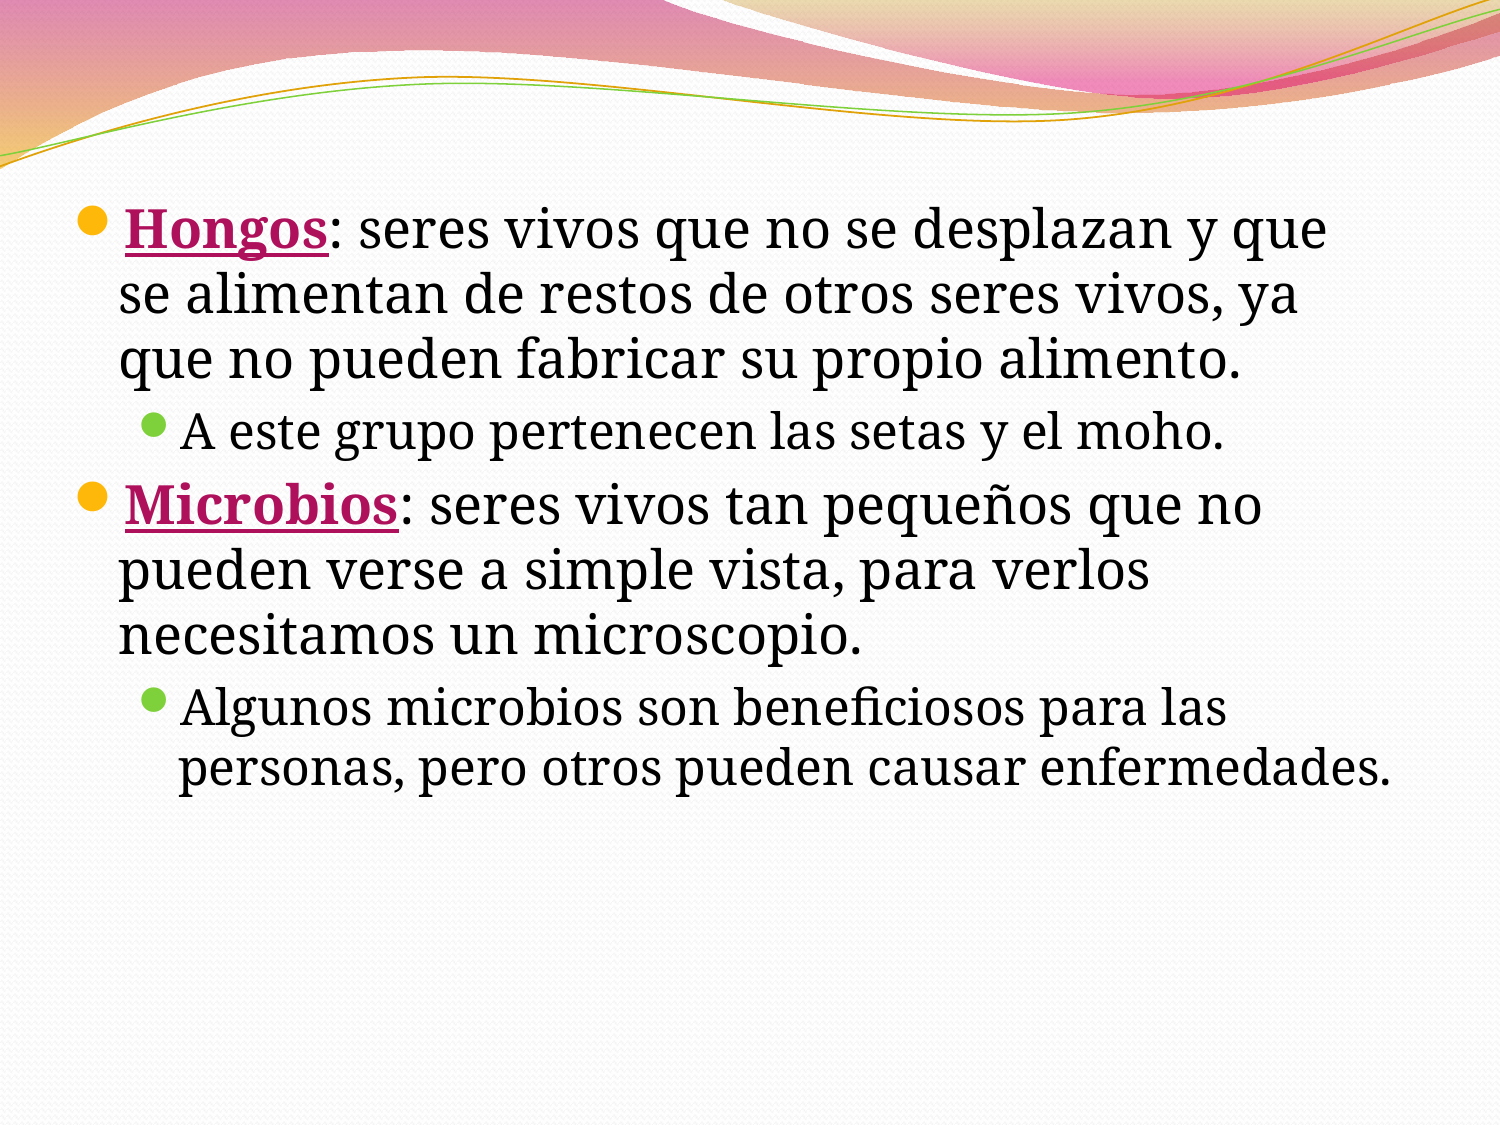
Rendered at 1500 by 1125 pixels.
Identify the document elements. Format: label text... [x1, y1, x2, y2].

list Hongos: seres vivos que no se desplazan y que se alimentan de restos de otros seres vivos, ya que no pueden fabricar su propio alimento. A este grupo pertenecen las setas y el moho. Microbios: seres vivos tan pequeños que no pueden verse a simple vista, para verlos necesitamos un microscopio. Algunos microbios son beneficiosos para las personas, pero otros pueden causar enfermedades. [58, 187, 1409, 1085]
